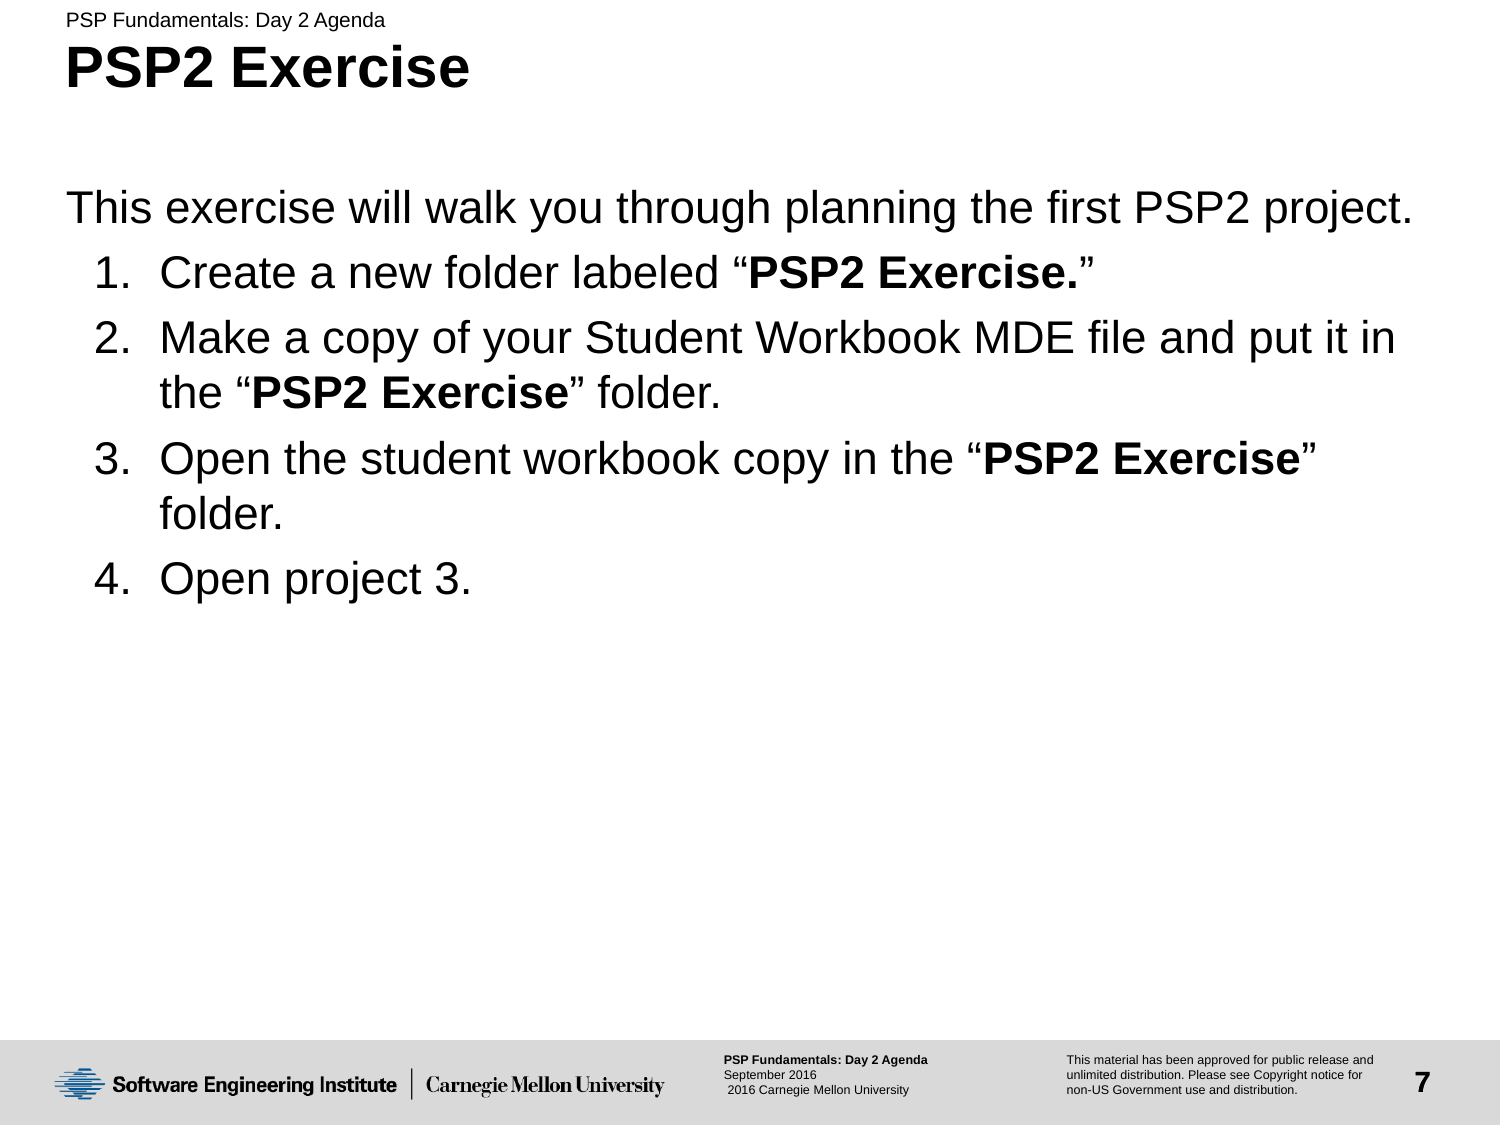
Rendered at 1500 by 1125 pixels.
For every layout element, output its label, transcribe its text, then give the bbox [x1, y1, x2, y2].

picture [46, 1061, 673, 1104]
list This exercise will walk you through planning the first PSP2 project. Create a new folder labeled “PSP2 Exercise.” Make a copy of your Student Workbook MDE file and put it in the “PSP2 Exercise” folder. Open the student workbook copy in the “PSP2 Exercise” folder. Open project 3. [65, 177, 1431, 1000]
title PSP2 Exercise [65, 37, 1430, 148]
